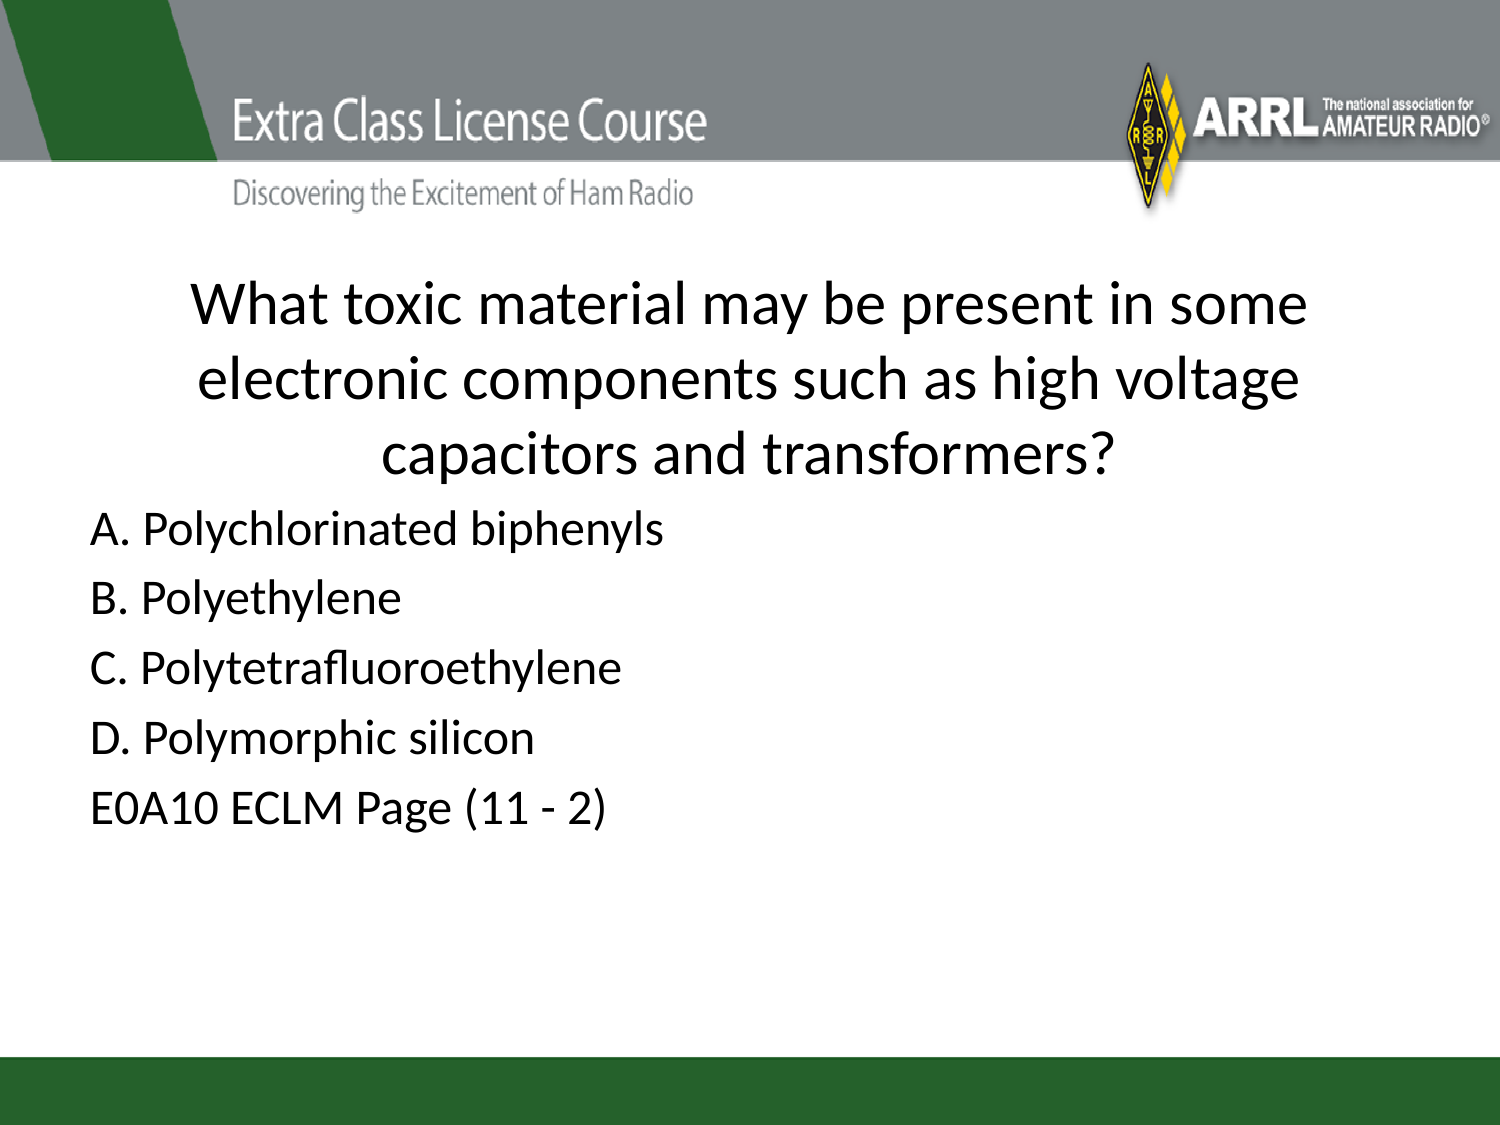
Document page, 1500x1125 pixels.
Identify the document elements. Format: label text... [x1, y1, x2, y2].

list A. Polychlorinated biphenyls B. Polyethylene C. Polytetrafluoroethylene D. Polymorphic silicon E0A10 ECLM Page (11 - 2) [75, 487, 1425, 1005]
picture [0, 0, 1500, 1125]
title What toxic material may be present in some electronic components such as high voltage capacitors and transformers? [75, 254, 1425, 435]
